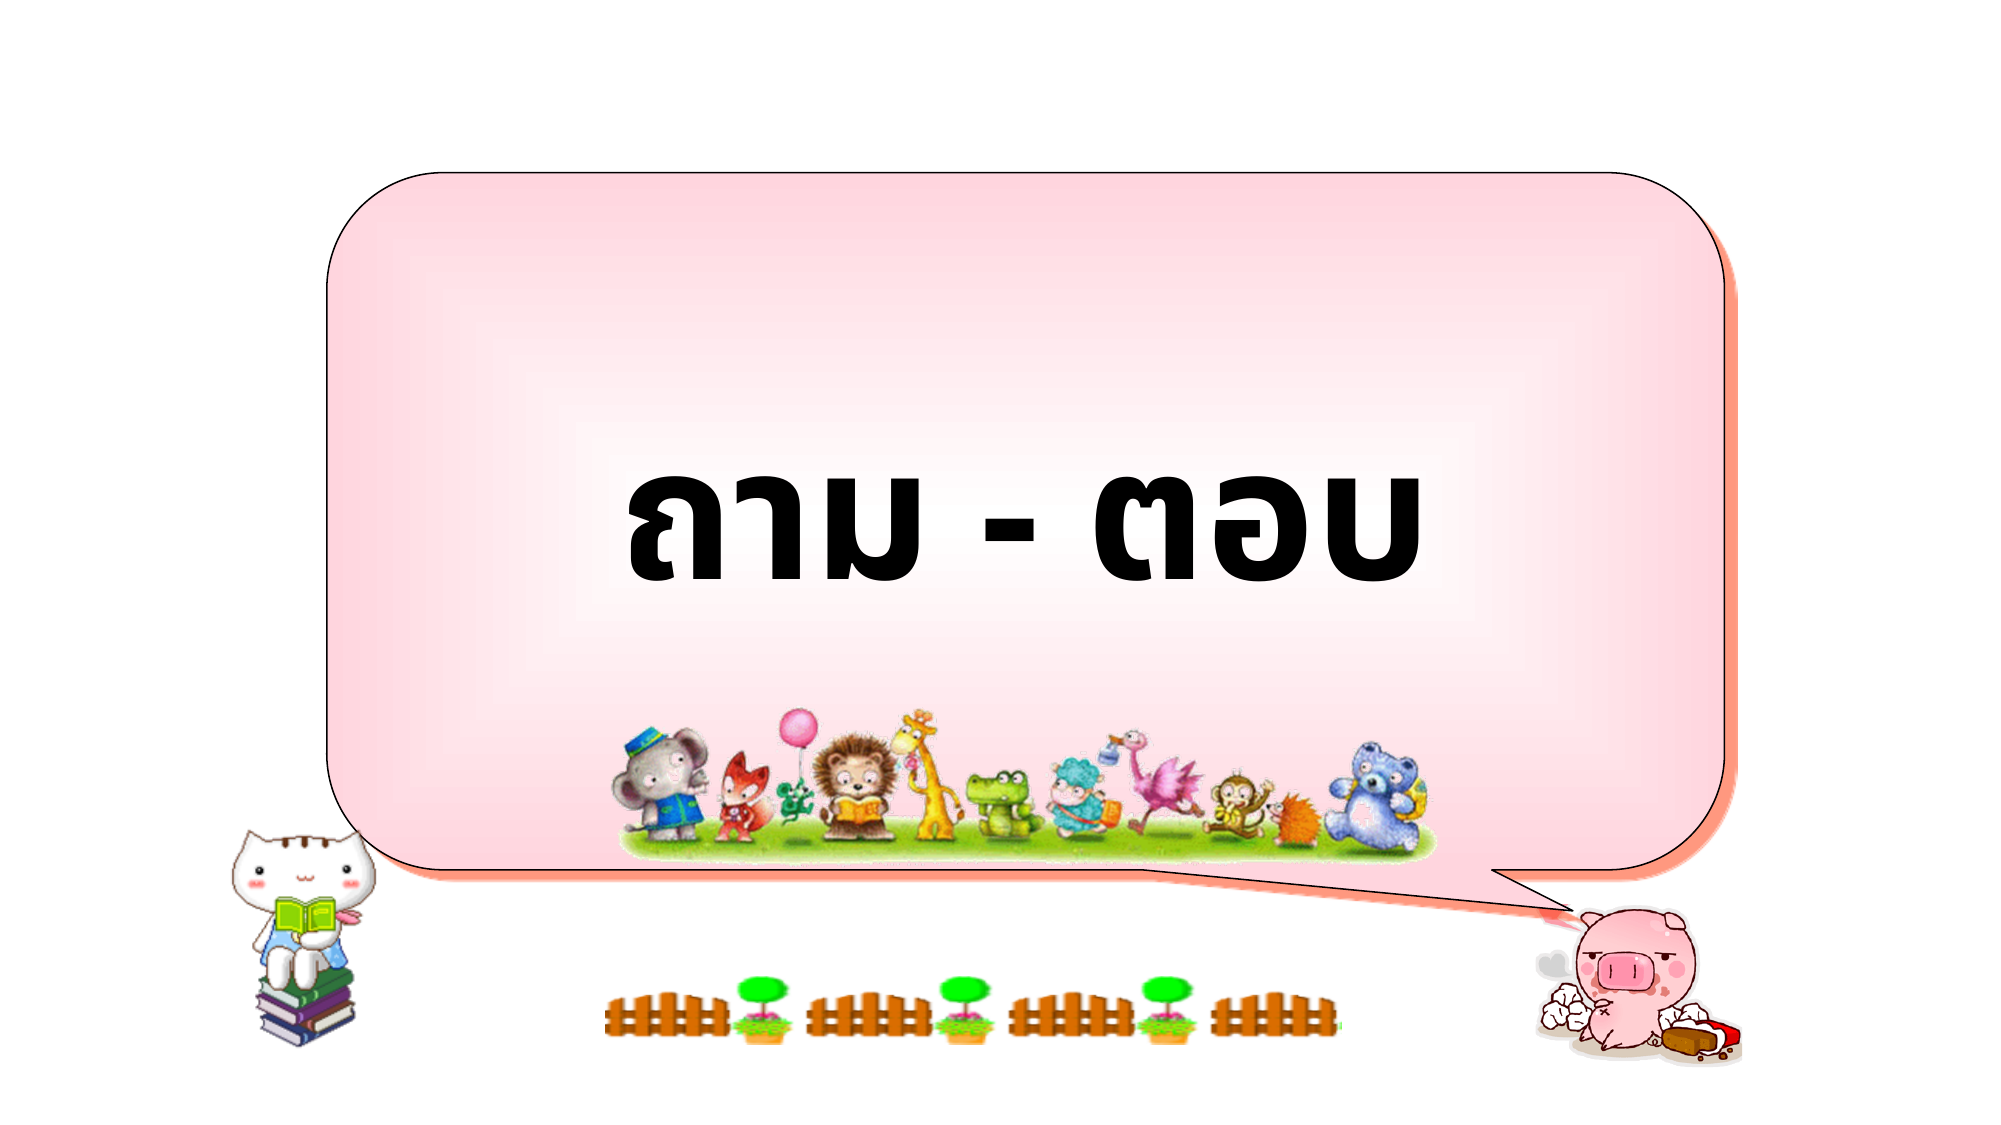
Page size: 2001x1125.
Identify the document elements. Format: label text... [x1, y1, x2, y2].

text_box ถาม - ตอบ [326, 172, 1725, 908]
picture [605, 703, 1447, 876]
picture [1535, 904, 1743, 1068]
picture [605, 976, 1342, 1053]
picture [197, 756, 404, 1053]
